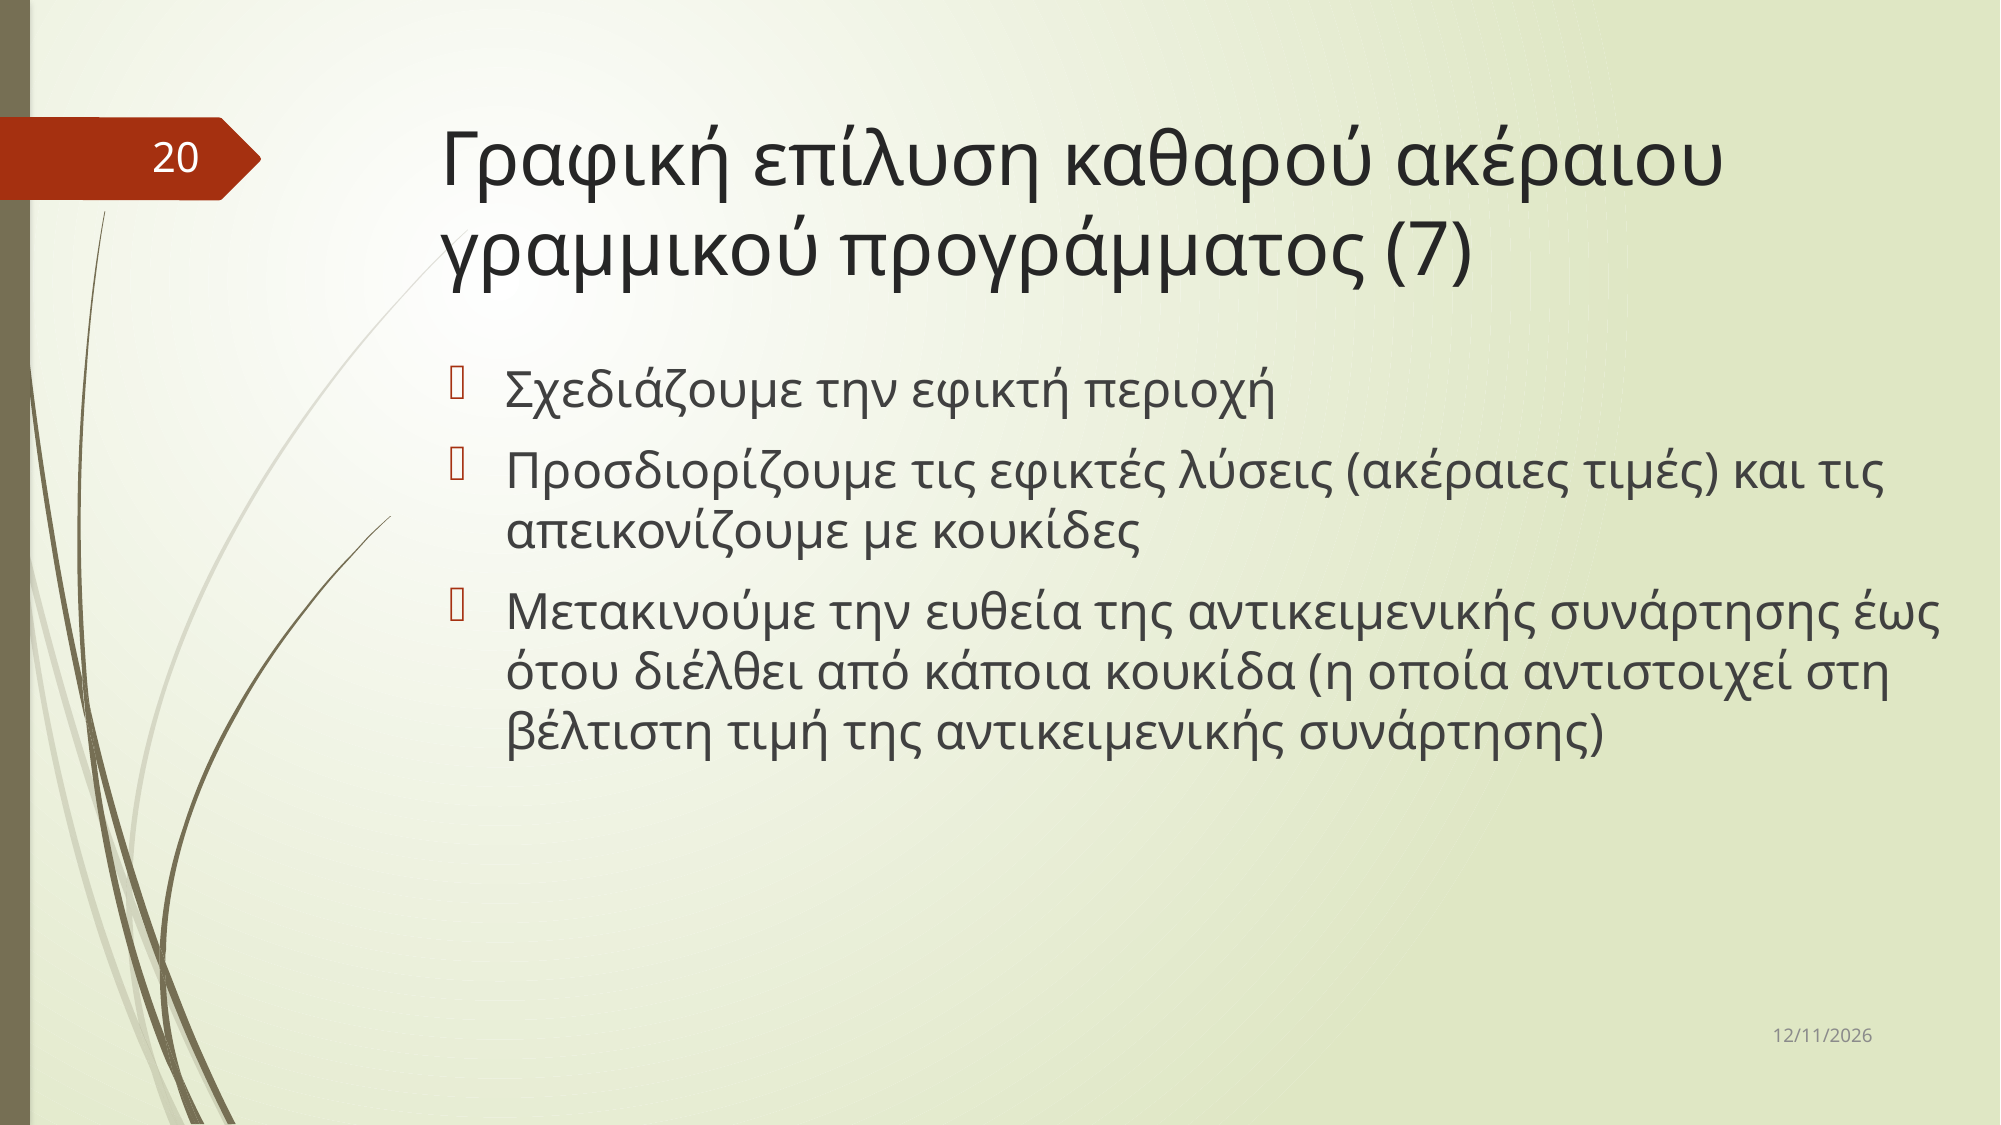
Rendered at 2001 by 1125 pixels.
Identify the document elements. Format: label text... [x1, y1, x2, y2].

title Γραφική επίλυση καθαρού ακέραιου γραμμικού προγράμματος (7) [425, 102, 1888, 313]
list Σχεδιάζουμε την εφικτή περιοχή Προσδιορίζουμε τις εφικτές λύσεις (ακέραιες τιμές) και τις απεικονίζουμε με κουκίδες Μετακινούμε την ευθεία της αντικειμενικής συνάρτησης έως ότου διέλθει από κάποια κουκίδα (η οποία αντιστοιχεί στη βέλτιστη τιμή της αντικειμενικής συνάρτησης) [424, 350, 2000, 1106]
slide_number 20 [87, 129, 216, 190]
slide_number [1699, 1005, 1888, 1067]
